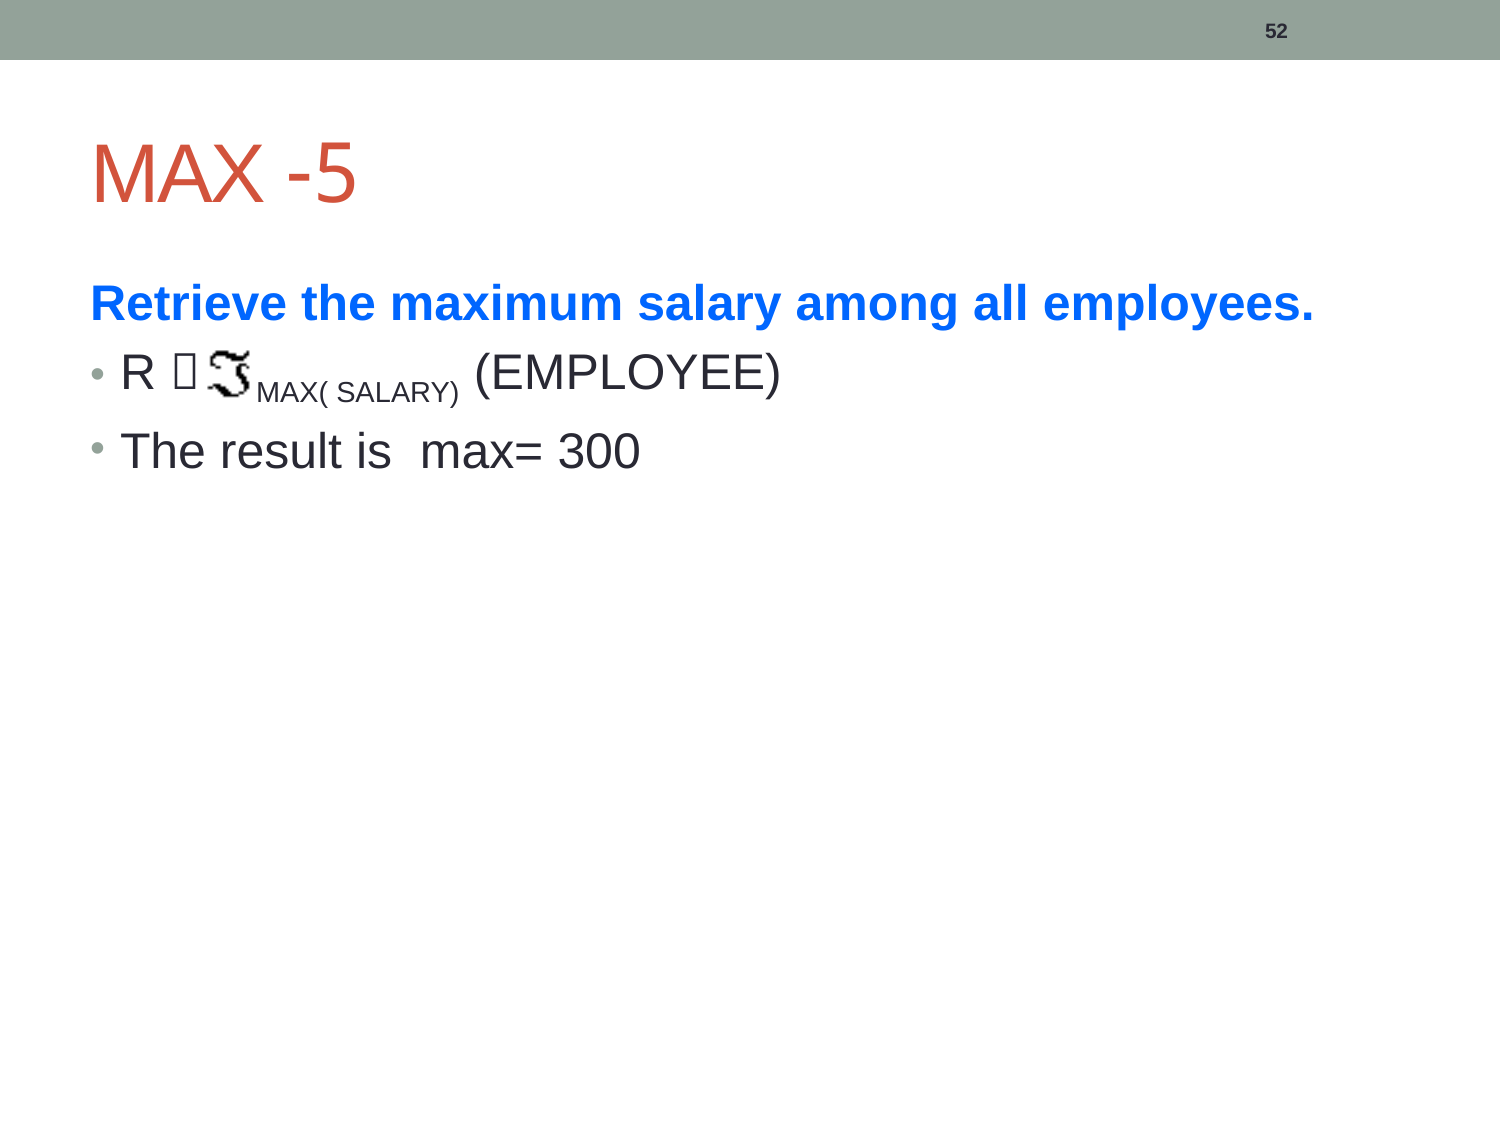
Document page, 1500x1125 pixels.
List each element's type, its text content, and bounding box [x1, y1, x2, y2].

slide_number 52 [1250, 3, 1425, 57]
picture [206, 349, 255, 401]
title 5- MAX [75, 87, 1425, 250]
list Retrieve the maximum salary among all employees. R  MAX( SALARY) (EMPLOYEE) The result is max= 300 [75, 262, 1425, 1063]
